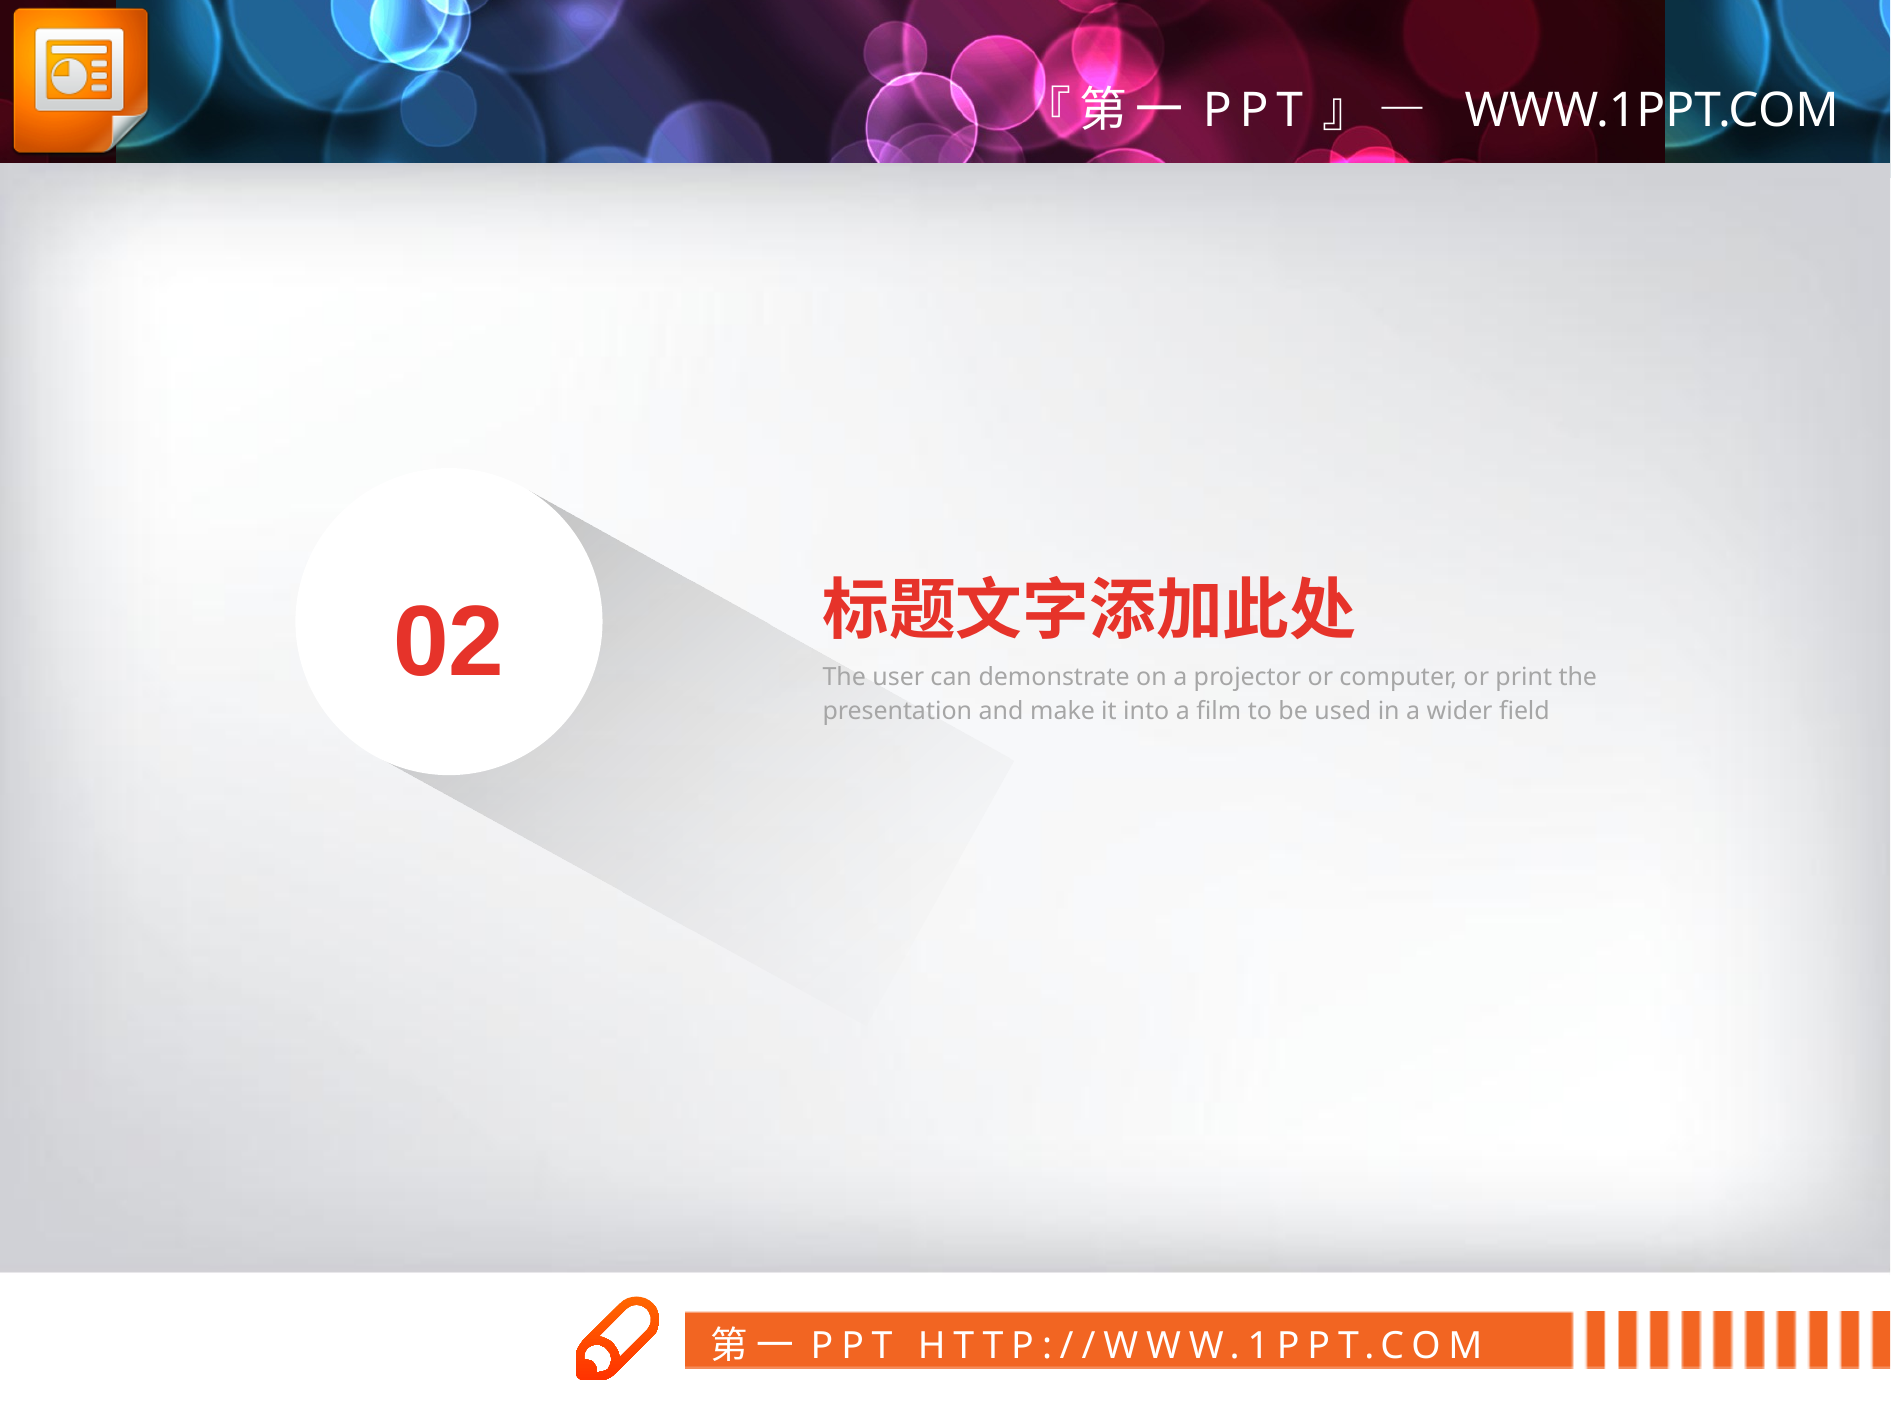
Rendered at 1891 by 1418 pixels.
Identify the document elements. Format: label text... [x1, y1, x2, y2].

picture [685, 1311, 1891, 1369]
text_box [295, 467, 976, 910]
picture [0, 0, 1891, 1275]
text_box The user can demonstrate on a projector or computer, or print the presentation and make it into a film to be used in a wider field [979, 649, 1737, 733]
text_box 标题文字添加此处 [979, 543, 1542, 655]
